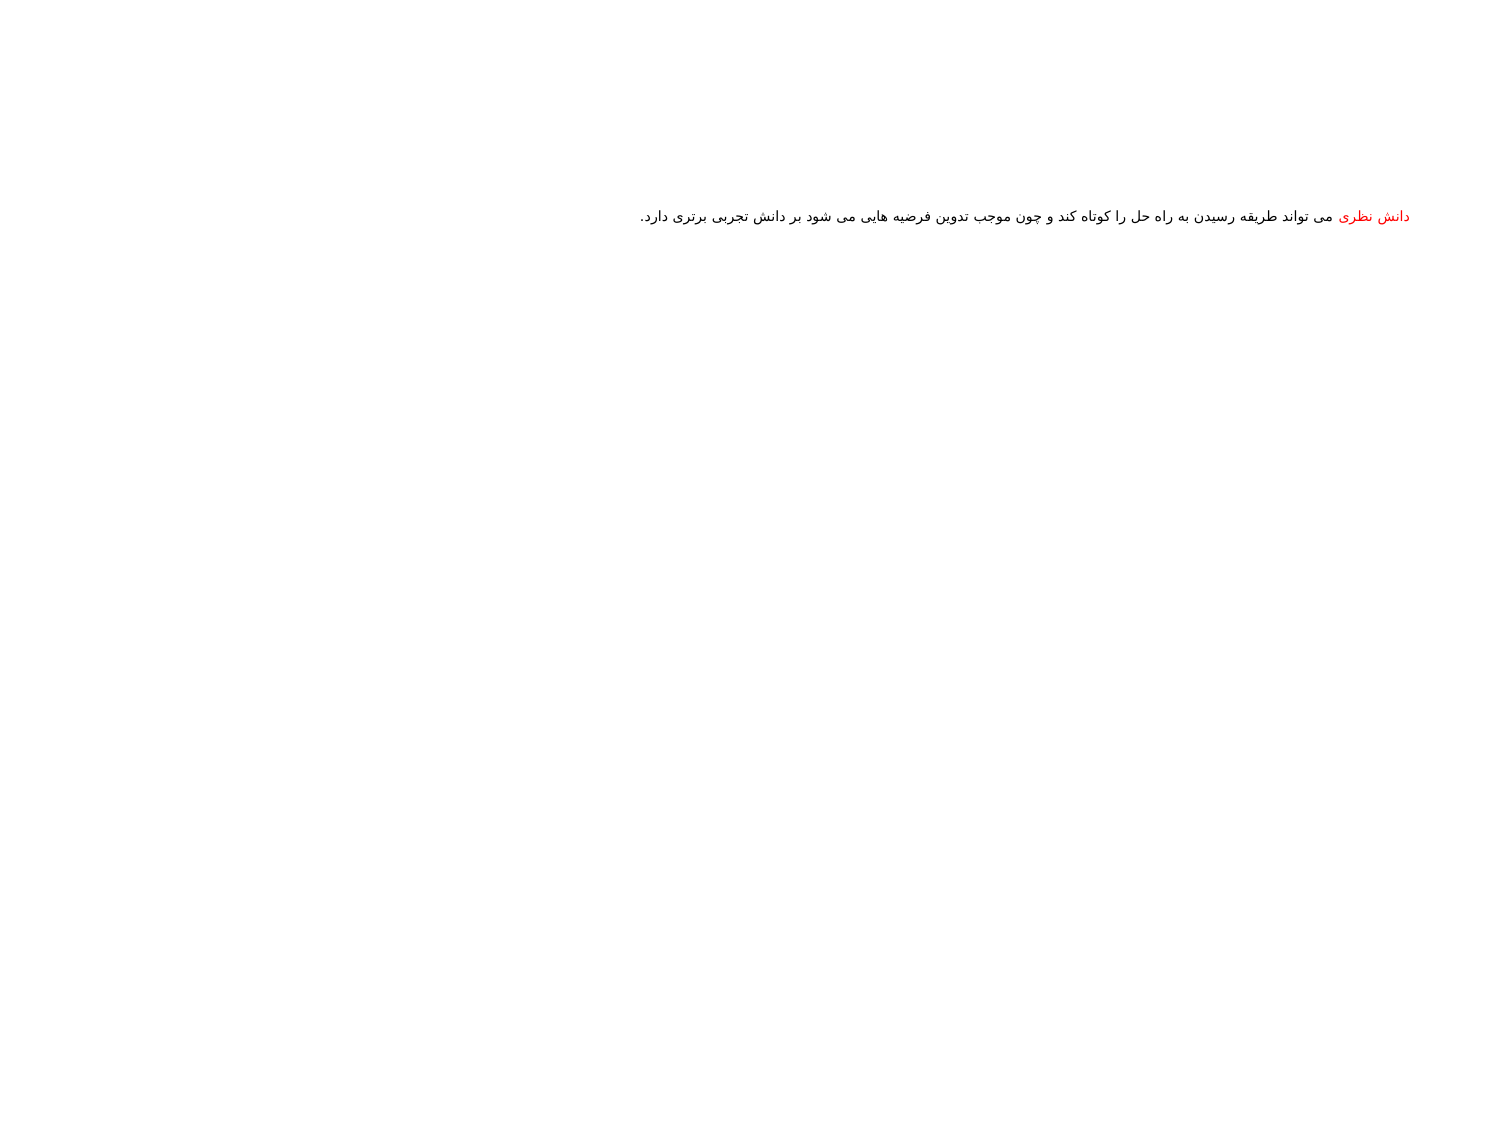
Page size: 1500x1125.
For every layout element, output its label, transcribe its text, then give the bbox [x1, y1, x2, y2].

title دانش نظری می تواند طریقه رسیدن به راه حل را کوتاه کند و چون موجب تدوین فرضیه هایی می شود بر دانش تجربی برتری دارد. [75, 45, 1425, 233]
